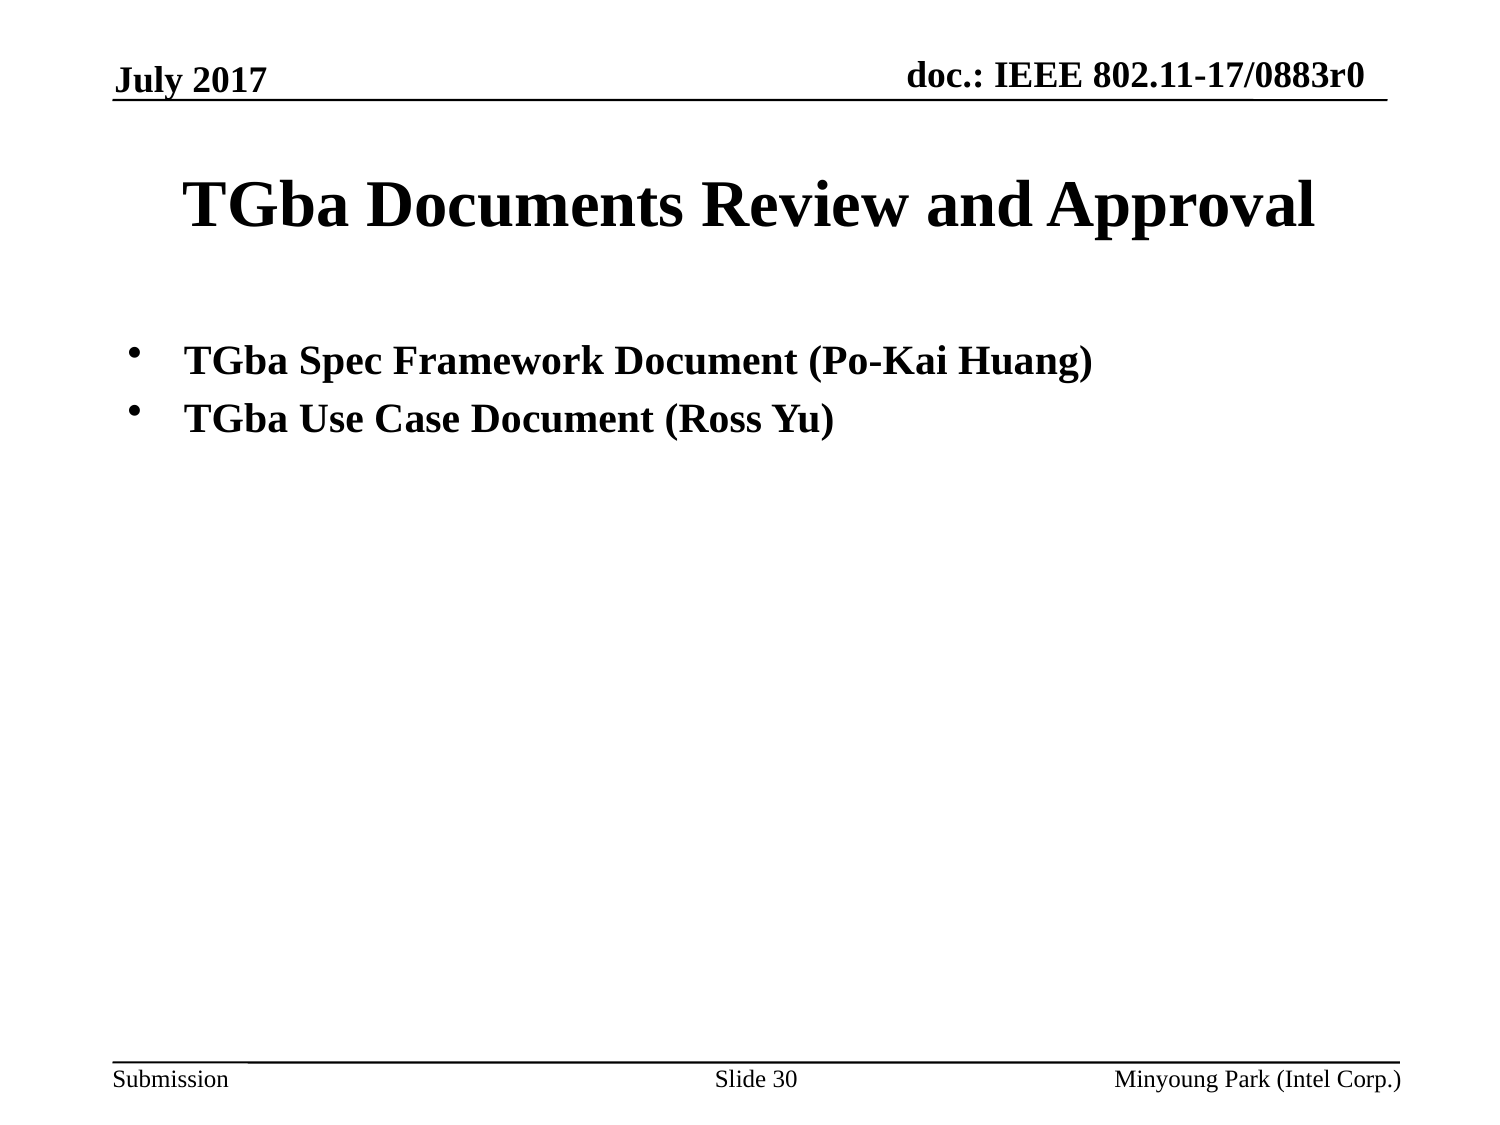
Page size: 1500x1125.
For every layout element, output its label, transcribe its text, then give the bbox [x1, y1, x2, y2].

slide_number Slide 30 [712, 1061, 800, 1093]
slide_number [114, 54, 374, 101]
list TGba Spec Framework Document (Po-Kai Huang) TGba Use Case Document (Ross Yu) [112, 324, 1388, 1000]
title TGba Documents Review and Approval [112, 112, 1388, 288]
footer Minyoung Park (Intel Corp.) [949, 1061, 1402, 1093]
